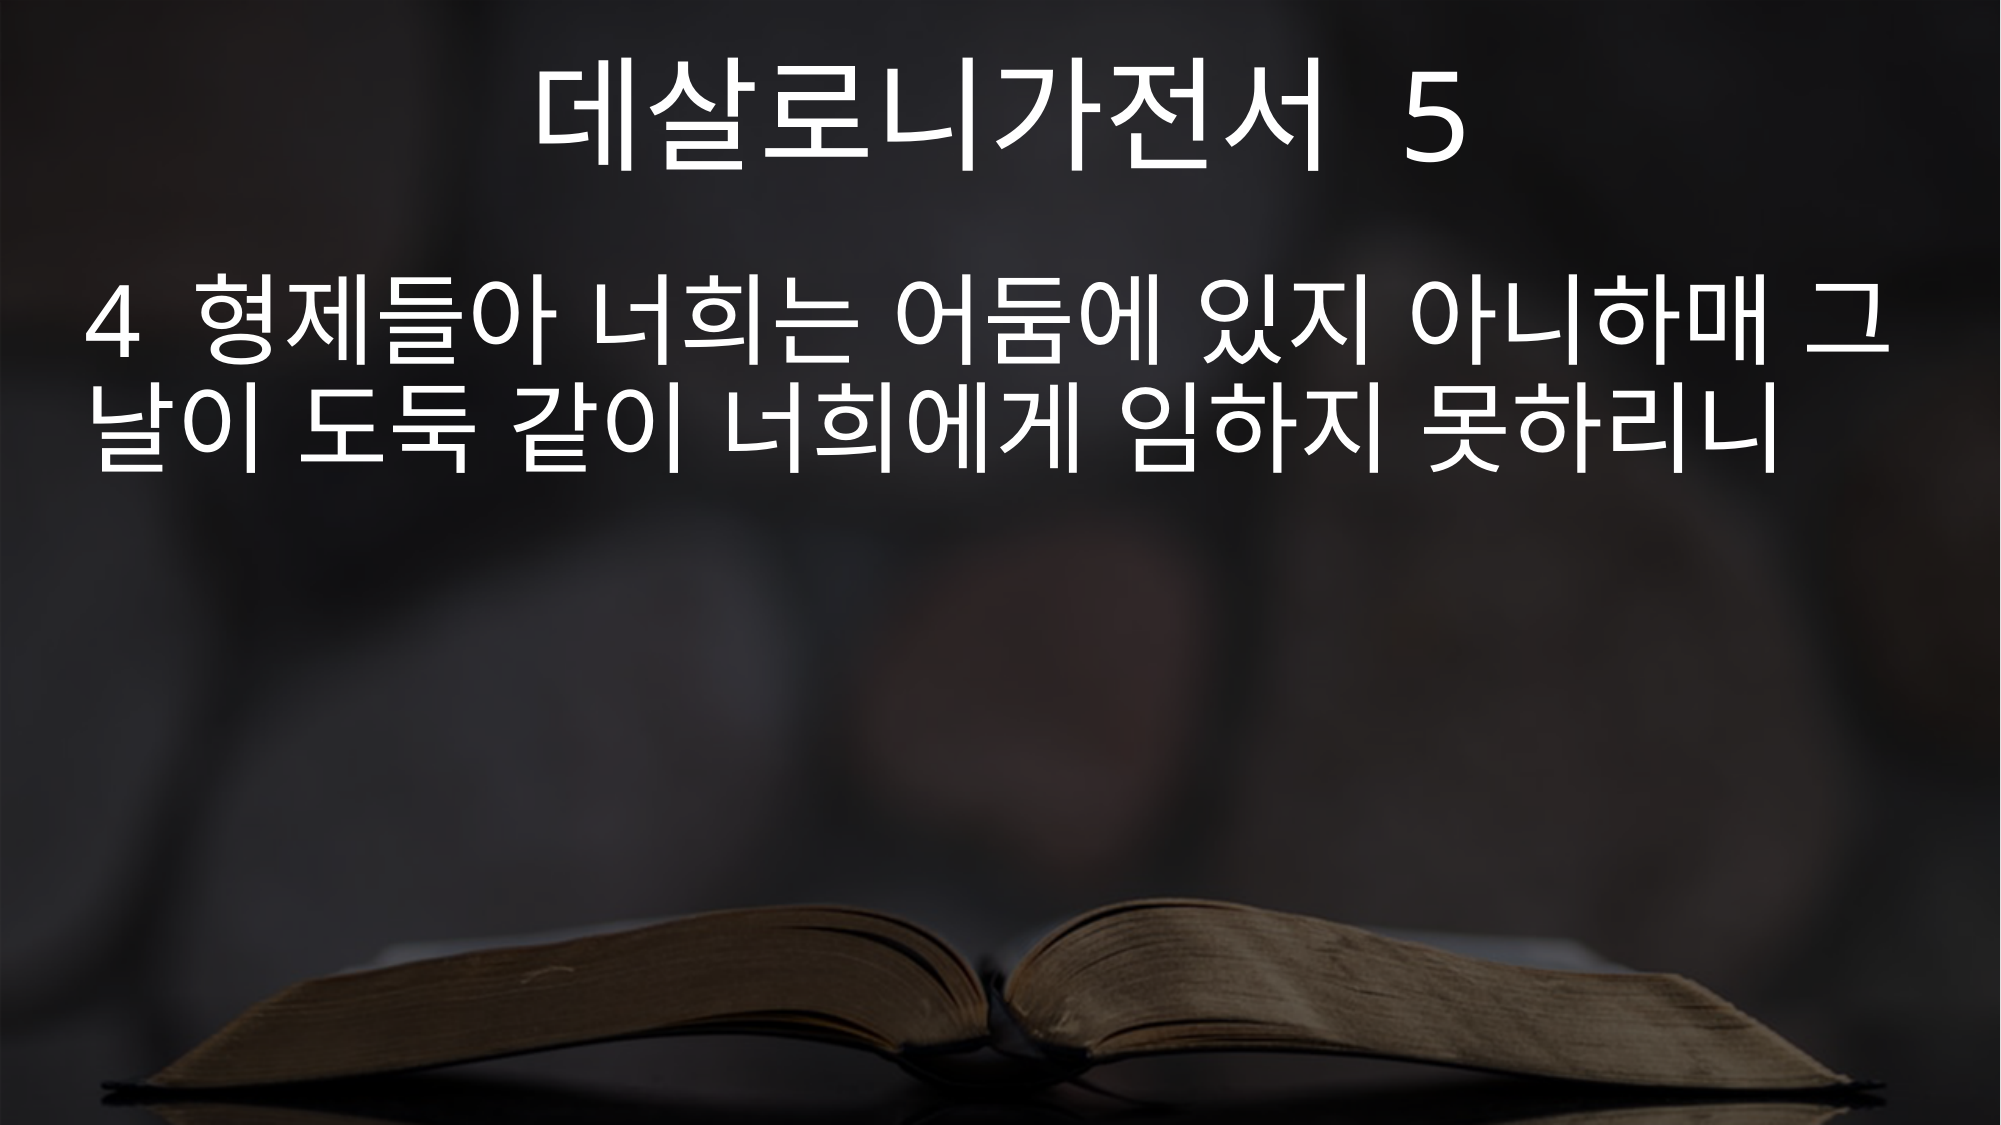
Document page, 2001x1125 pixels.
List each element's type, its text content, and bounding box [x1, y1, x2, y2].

footer 데살로니가전서 5 [0, 32, 2000, 192]
picture [0, 0, 2001, 1125]
list 4 형제들아 너희는 어둠에 있지 아니하매 그 날이 도둑 같이 너희에게 임하지 못하리니 [69, 263, 1953, 423]
